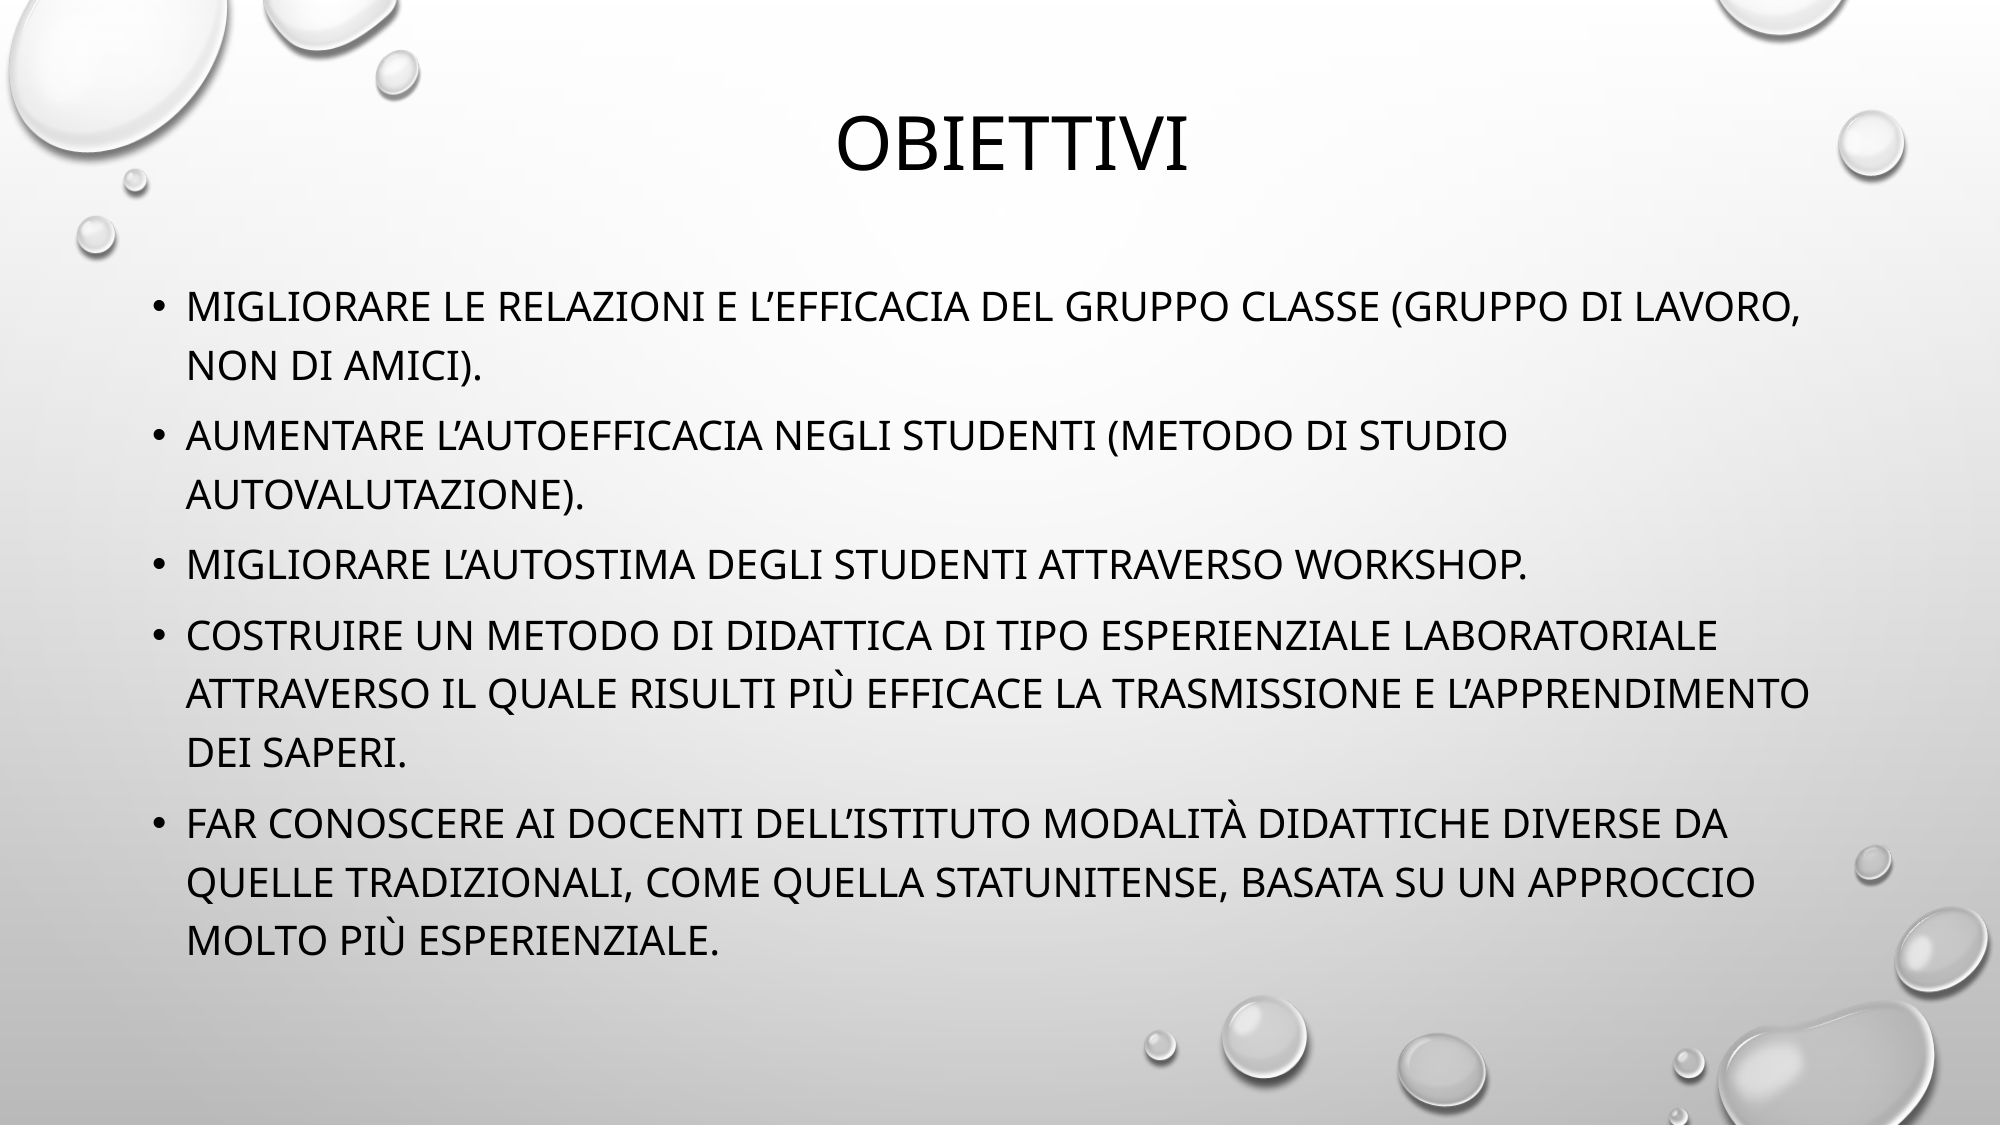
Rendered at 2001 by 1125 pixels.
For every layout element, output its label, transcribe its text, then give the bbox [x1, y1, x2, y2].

picture [0, 0, 2000, 1125]
list Migliorare le relazioni e l’efficacia del gruppo classe (gruppo di lavoro, non di amici). Aumentare l’autoefficacia negli studenti (metodo di studio autovalutazione). Migliorare l’autostima degli studenti attraverso workshop. Costruire un metodo di didattica di tipo esperienziale laboratoriale attraverso il quale risulti più efficace la trasmissione e l’apprendimento dei saperi. Far conoscere ai docenti dell’Istituto modalità didattiche diverse da quelle tradizionali, come quella statunitense, basata su un approccio molto più esperienziale. [137, 263, 1862, 977]
title OBIETTIVI [161, 70, 1862, 222]
